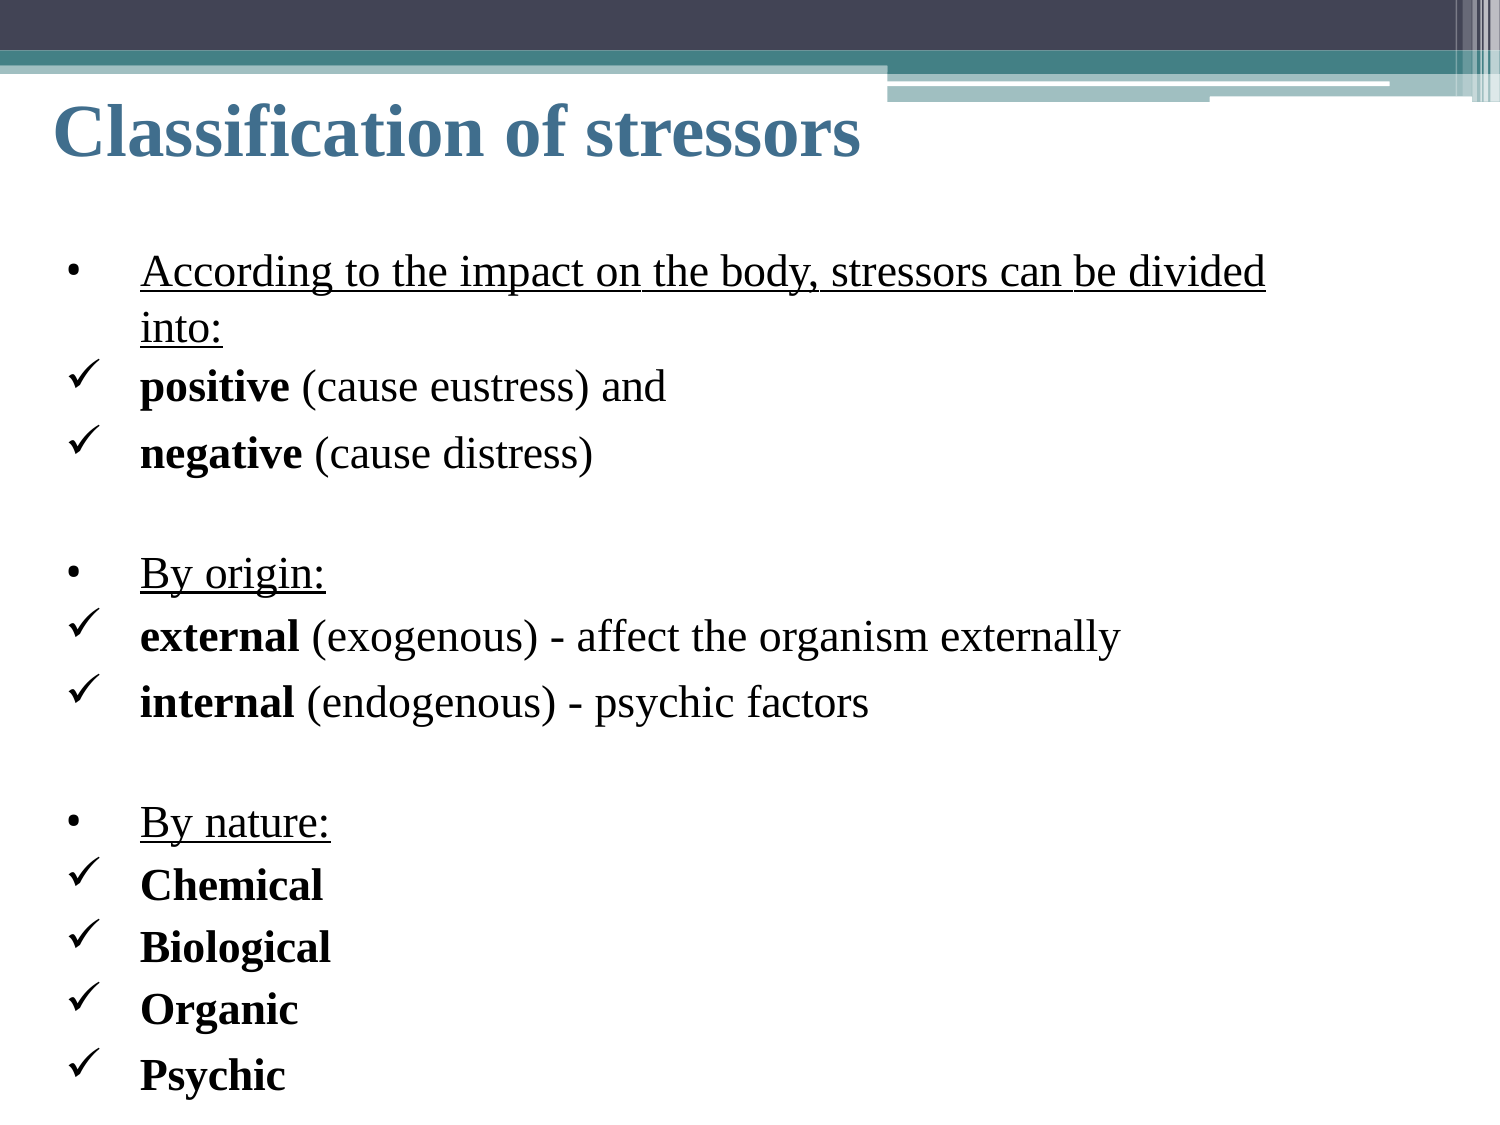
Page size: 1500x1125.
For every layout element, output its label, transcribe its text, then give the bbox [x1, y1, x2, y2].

title Classification of stressors [50, 78, 911, 269]
text_box According to the impact on the body, stressors can be divided into: positive (cause eustress) and negative (cause distress) By origin: external (exogenous) - affect the organism externally internal (endogenous) - psychic factors By nature: Chemical Biological Organic Psychic [62, 224, 1376, 1100]
